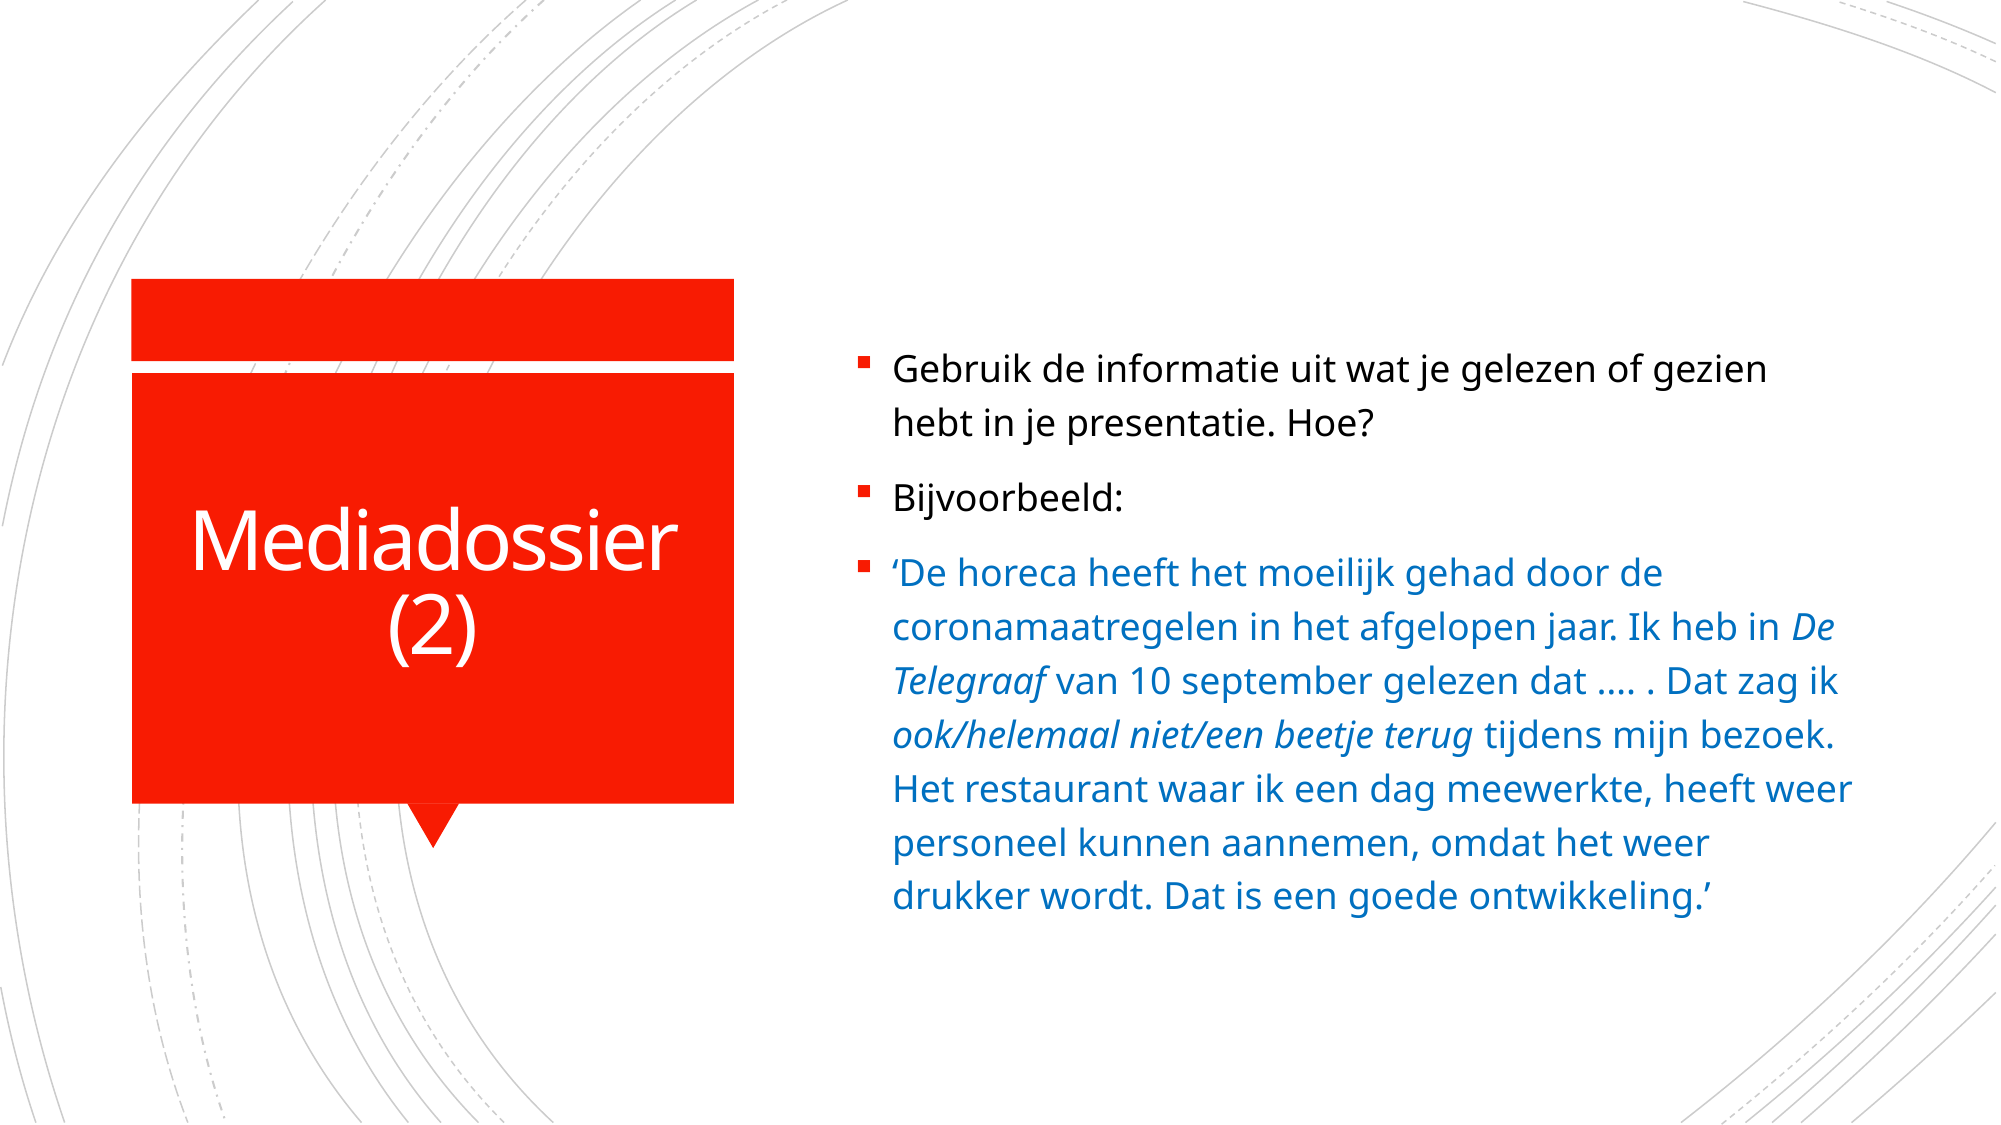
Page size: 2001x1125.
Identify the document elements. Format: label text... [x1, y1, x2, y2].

list Gebruik de informatie uit wat je gelezen of gezien hebt in je presentatie. Hoe? Bijvoorbeeld: ‘De horeca heeft het moeilijk gehad door de coronamaatregelen in het afgelopen jaar. Ik heb in De Telegraaf van 10 september gelezen dat …. . Dat zag ik ook/helemaal niet/een beetje terug tijdens mijn bezoek. Het restaurant waar ik een dag meewerkte, heeft weer personeel kunnen aannemen, omdat het weer drukker wordt. Dat is een goede ontwikkeling.’ [839, 131, 1871, 1057]
title Mediadossier (2) [145, 385, 720, 789]
